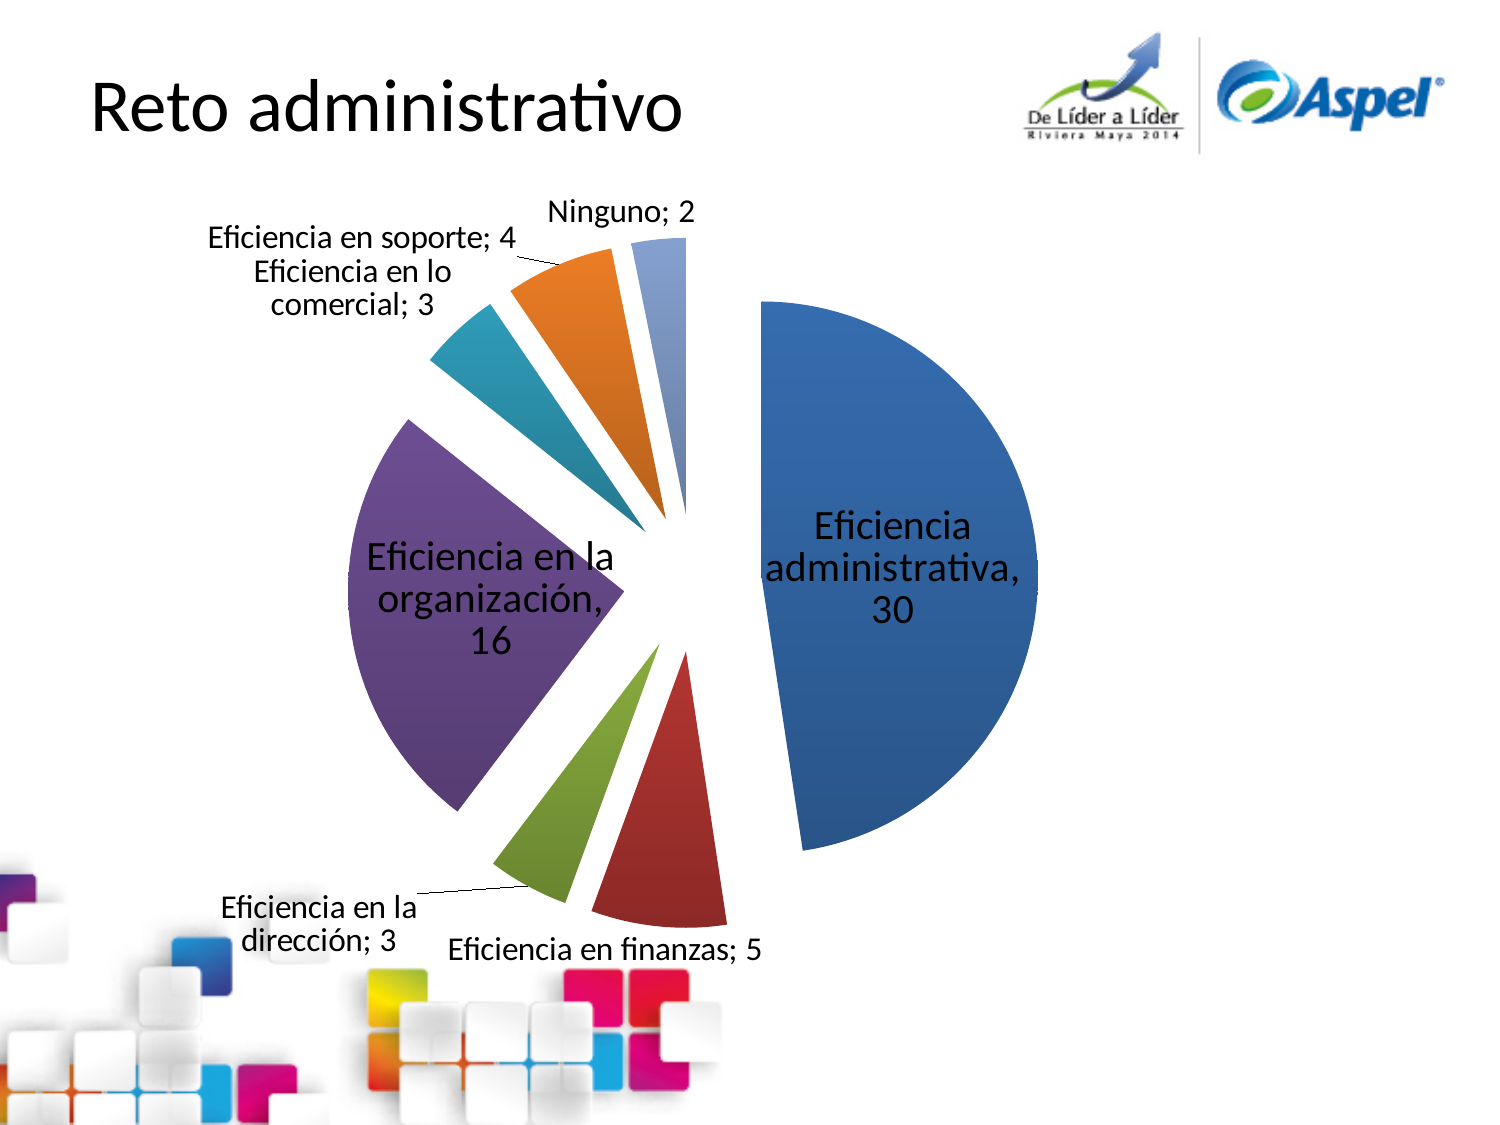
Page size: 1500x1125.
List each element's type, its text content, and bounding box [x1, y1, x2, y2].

title Reto administrativo [75, 7, 1425, 159]
picture [0, 1006, 1500, 1125]
chart [0, 160, 1500, 1006]
picture [0, 0, 1500, 160]
